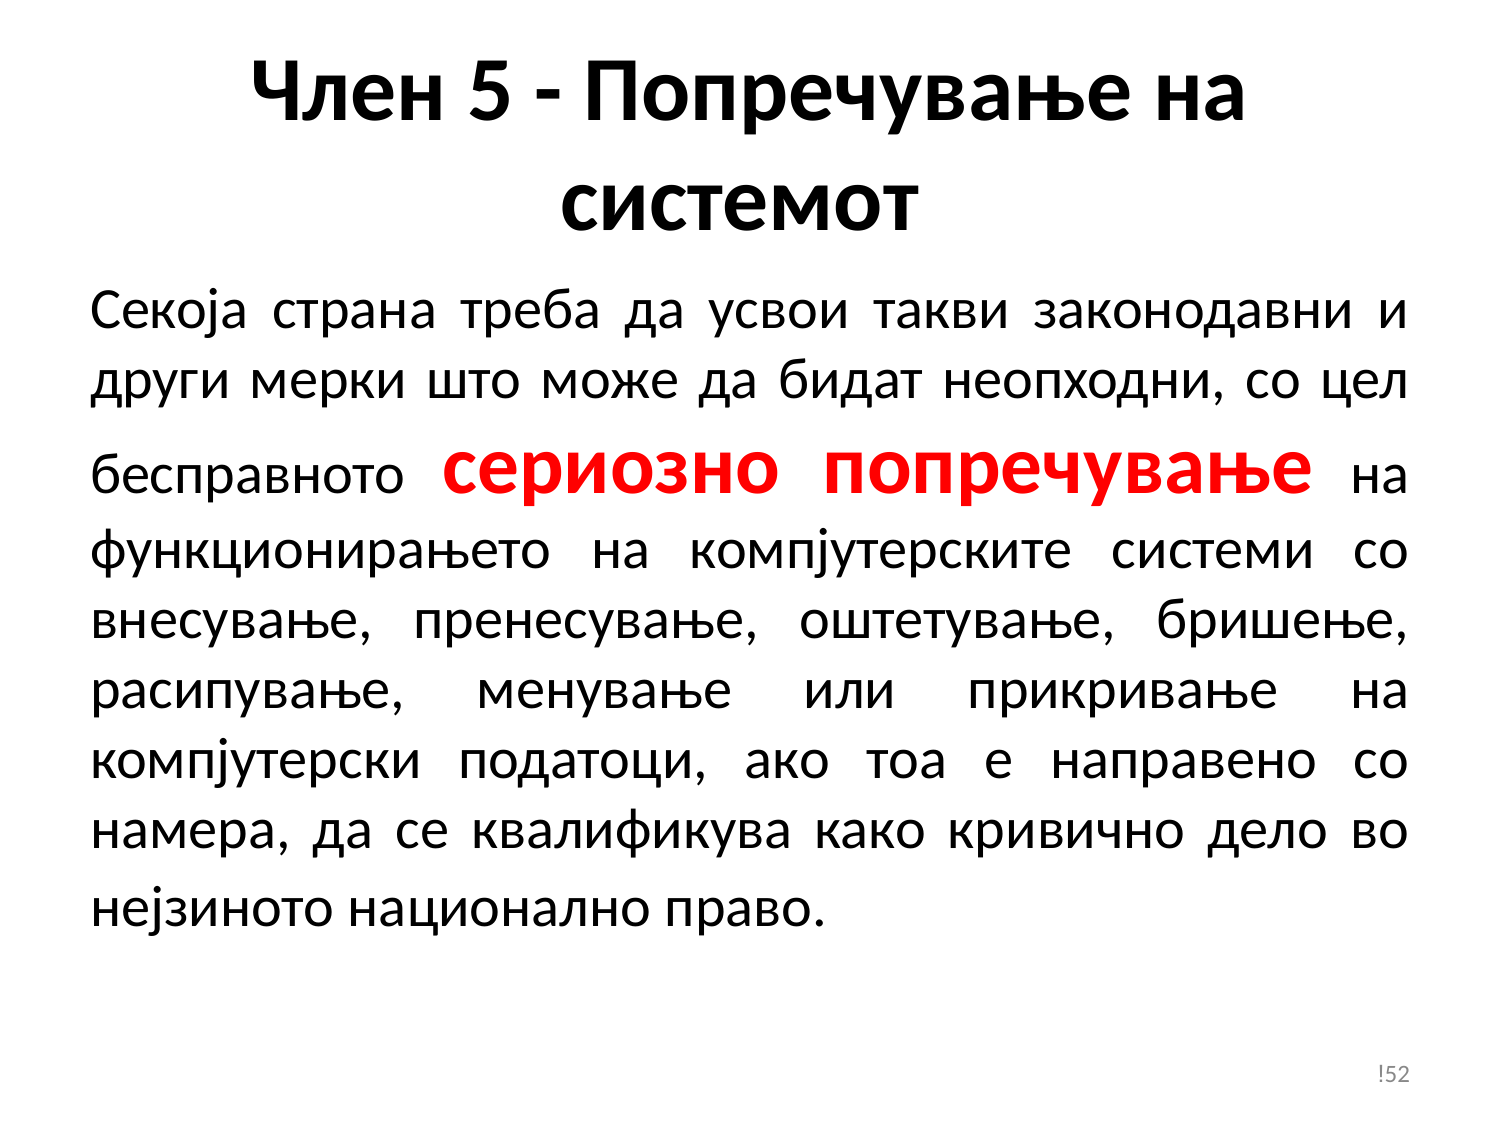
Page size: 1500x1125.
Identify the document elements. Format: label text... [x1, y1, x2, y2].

slide_number !52 [1074, 1042, 1425, 1103]
list Секоја страна треба да усвои такви законодавни и други мерки што може да бидат неопходни, со цел бесправното сериозно попречување на функционирањето на компјутерските системи со внесување, пренесување, оштетување, бришење, расипување, менување или прикривање на компјутерски податоци, ако тоа е направено со намера, да се квалификува како кривично дело во нејзиното национално право. [75, 262, 1425, 1005]
title Член 5 - Попречување на системот [75, 45, 1425, 233]
